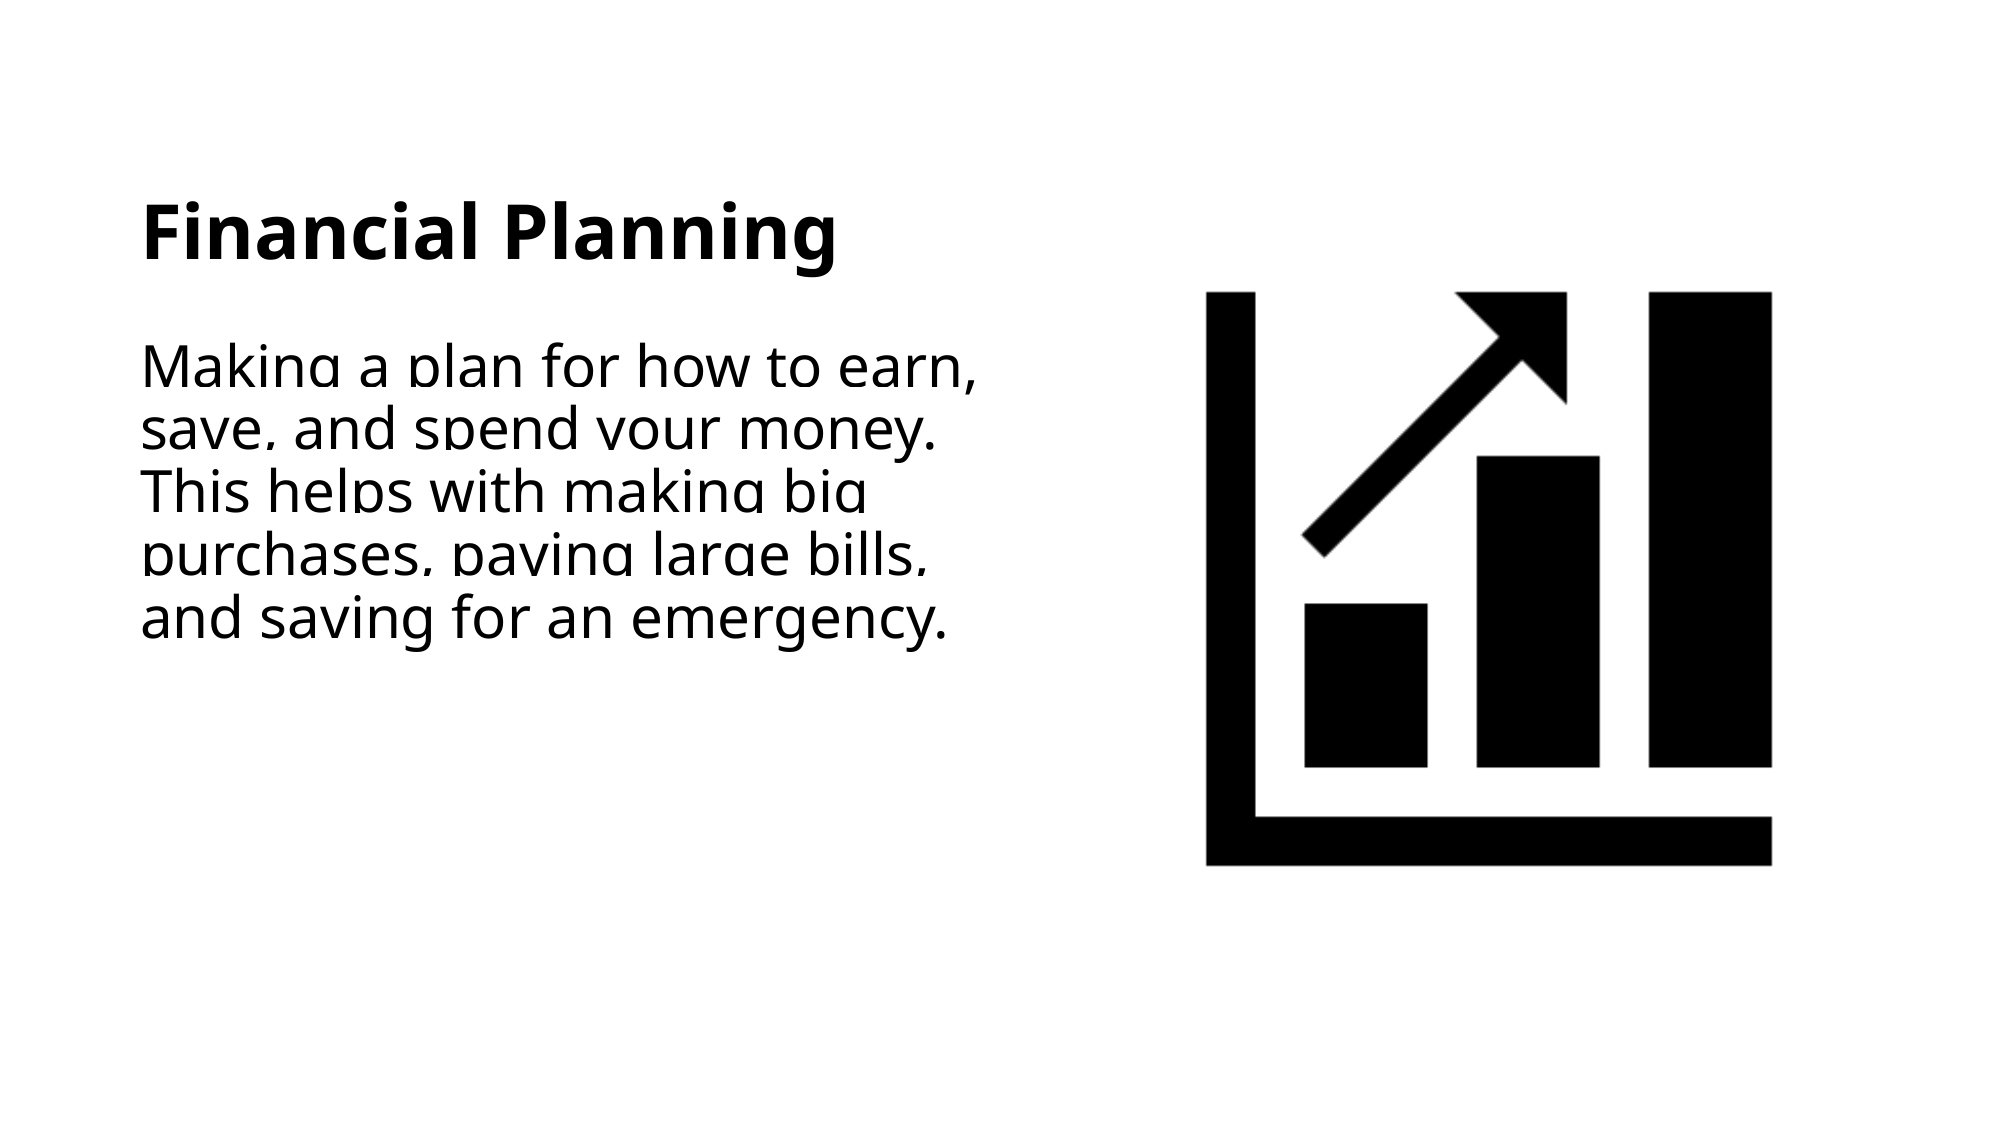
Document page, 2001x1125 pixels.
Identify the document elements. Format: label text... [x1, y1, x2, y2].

list Making a plan for how to earn, save, and spend your money. This helps with making big purchases, paying large bills, and saving for an emergency. [124, 329, 1029, 1043]
title Financial Planning [124, 186, 946, 329]
picture [1091, 186, 1879, 974]
